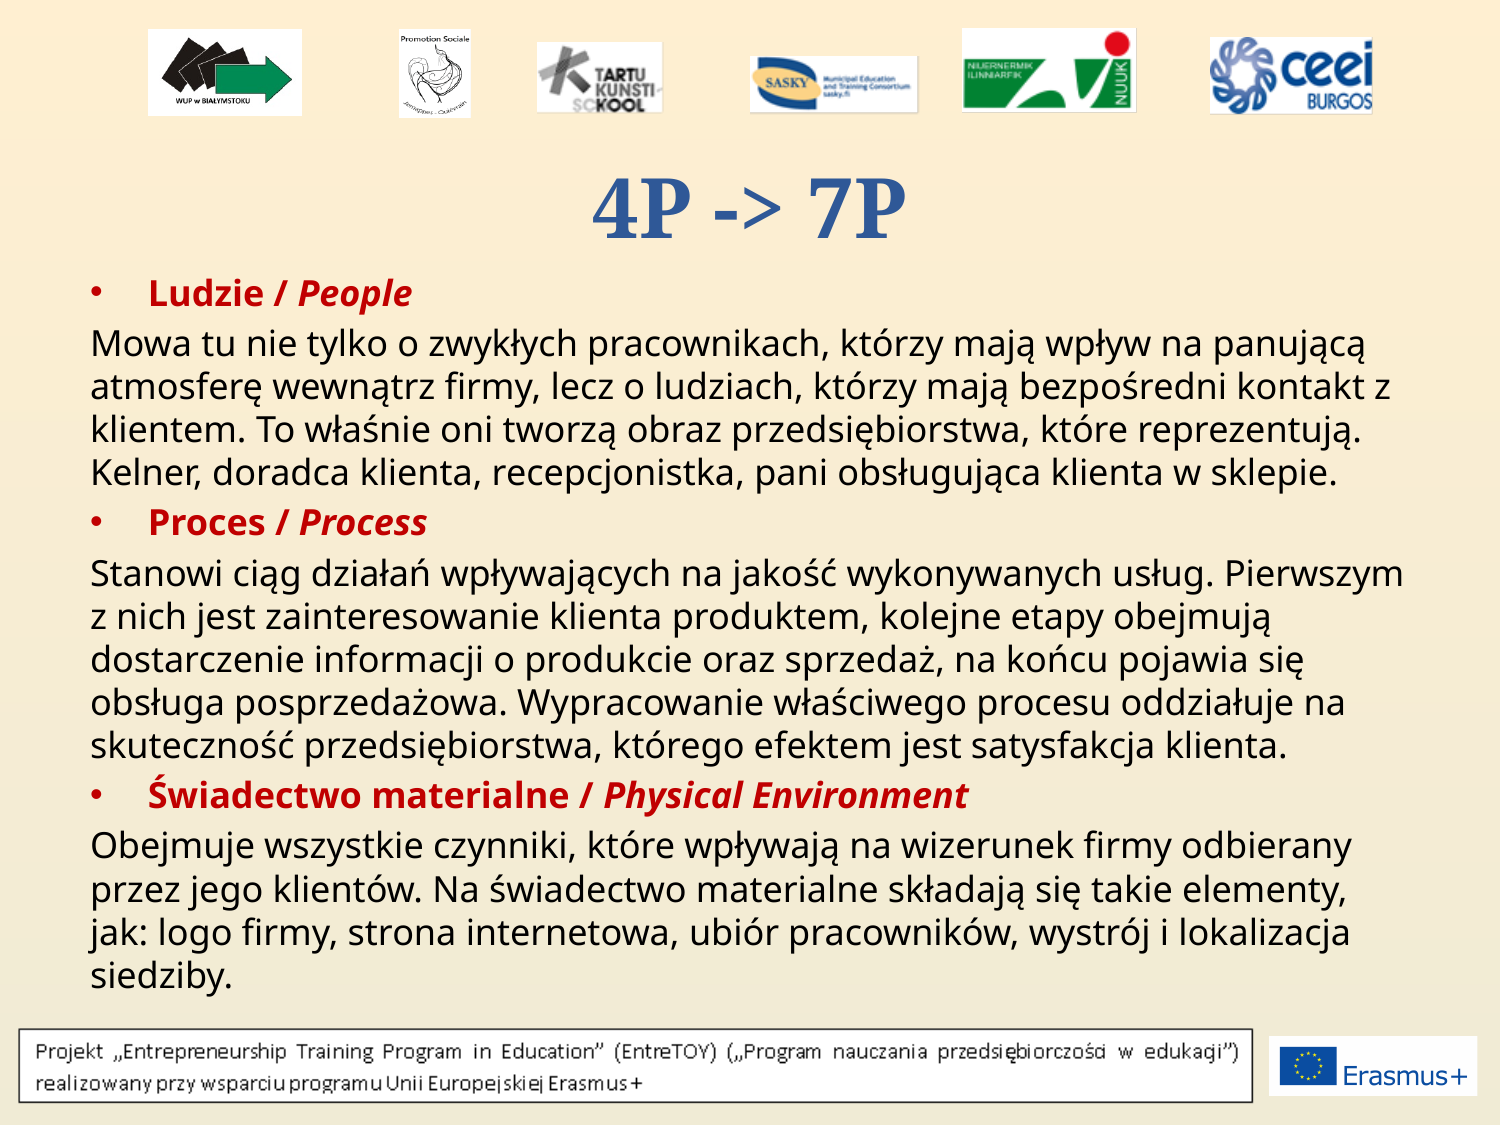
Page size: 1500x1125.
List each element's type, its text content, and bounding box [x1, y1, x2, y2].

picture [148, 29, 302, 116]
picture [537, 42, 668, 118]
picture [750, 56, 921, 116]
picture [962, 28, 1140, 116]
list Ludzie / People Mowa tu nie tylko o zwykłych pracownikach, którzy mają wpływ na panującą atmosferę wewnątrz firmy, lecz o ludziach, którzy mają bezpośredni kontakt z klientem. To właśnie oni tworzą obraz przedsiębiorstwa, które reprezentują. Kelner, doradca klienta, recepcjonistka, pani obsługująca klienta w sklepie. Proces / Process Stanowi ciąg działań wpływających na jakość wykonywanych usług. Pierwszym z nich jest zainteresowanie klienta produktem, kolejne etapy obejmują dostarczenie informacji o produkcie oraz sprzedaż, na końcu pojawia się obsługa posprzedażowa. Wypracowanie właściwego procesu oddziałuje na skuteczność przedsiębiorstwa, którego efektem jest satysfakcja klienta. Świadectwo materialne / Physical Environment Obejmuje wszystkie czynniki, które wpływają na wizerunek firmy odbierany przez jego klientów. Na świadectwo materialne składają się takie elementy, jak: logo firmy, strona internetowa, ubiór pracowników, wystrój i lokalizacja siedziby. [75, 262, 1425, 1005]
title 4P -> 7P [41, 149, 1459, 263]
picture [1210, 37, 1374, 116]
picture [399, 29, 471, 118]
picture [17, 1027, 1255, 1105]
